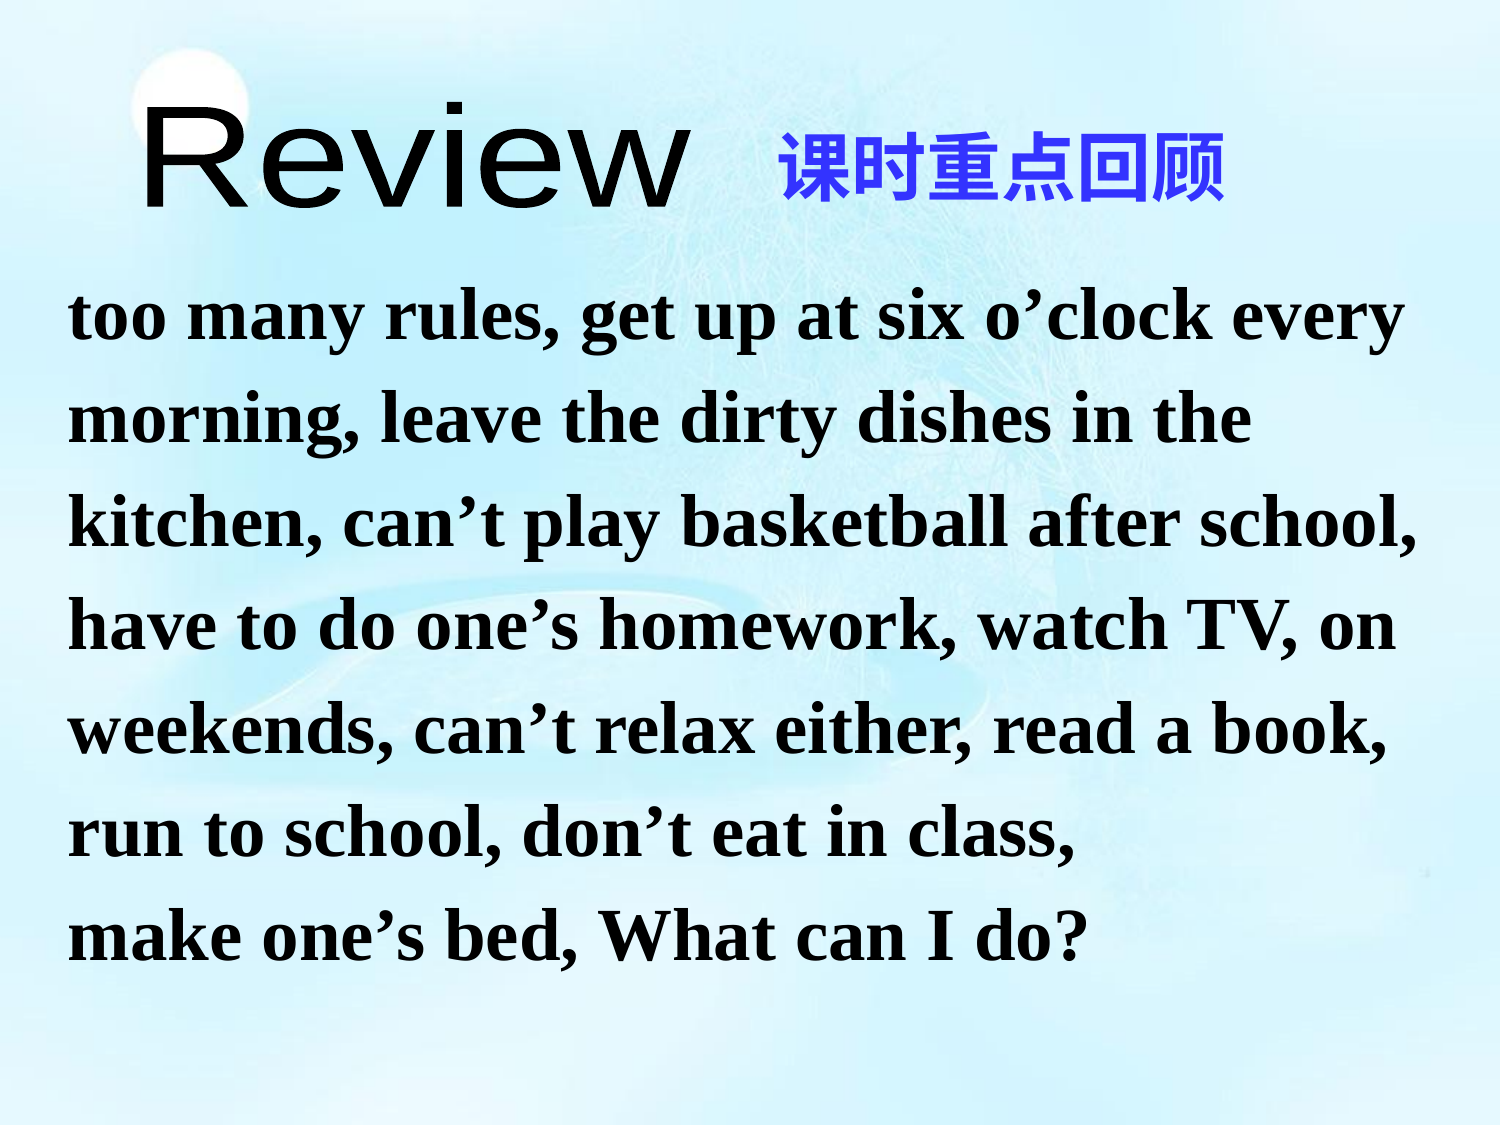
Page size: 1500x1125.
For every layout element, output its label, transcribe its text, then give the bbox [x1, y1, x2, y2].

text_box 课时重点回顾 [761, 113, 1287, 219]
text_box too many rules, get up at six o’clock every morning, leave the dirty dishes in the kitchen, can’t play basketball after school, have to do one’s homework, watch TV, on weekends, can’t relax either, read a book, run to school, don’t eat in class, make one’s bed, What can I do? [53, 243, 1459, 983]
picture [0, 0, 1500, 1125]
